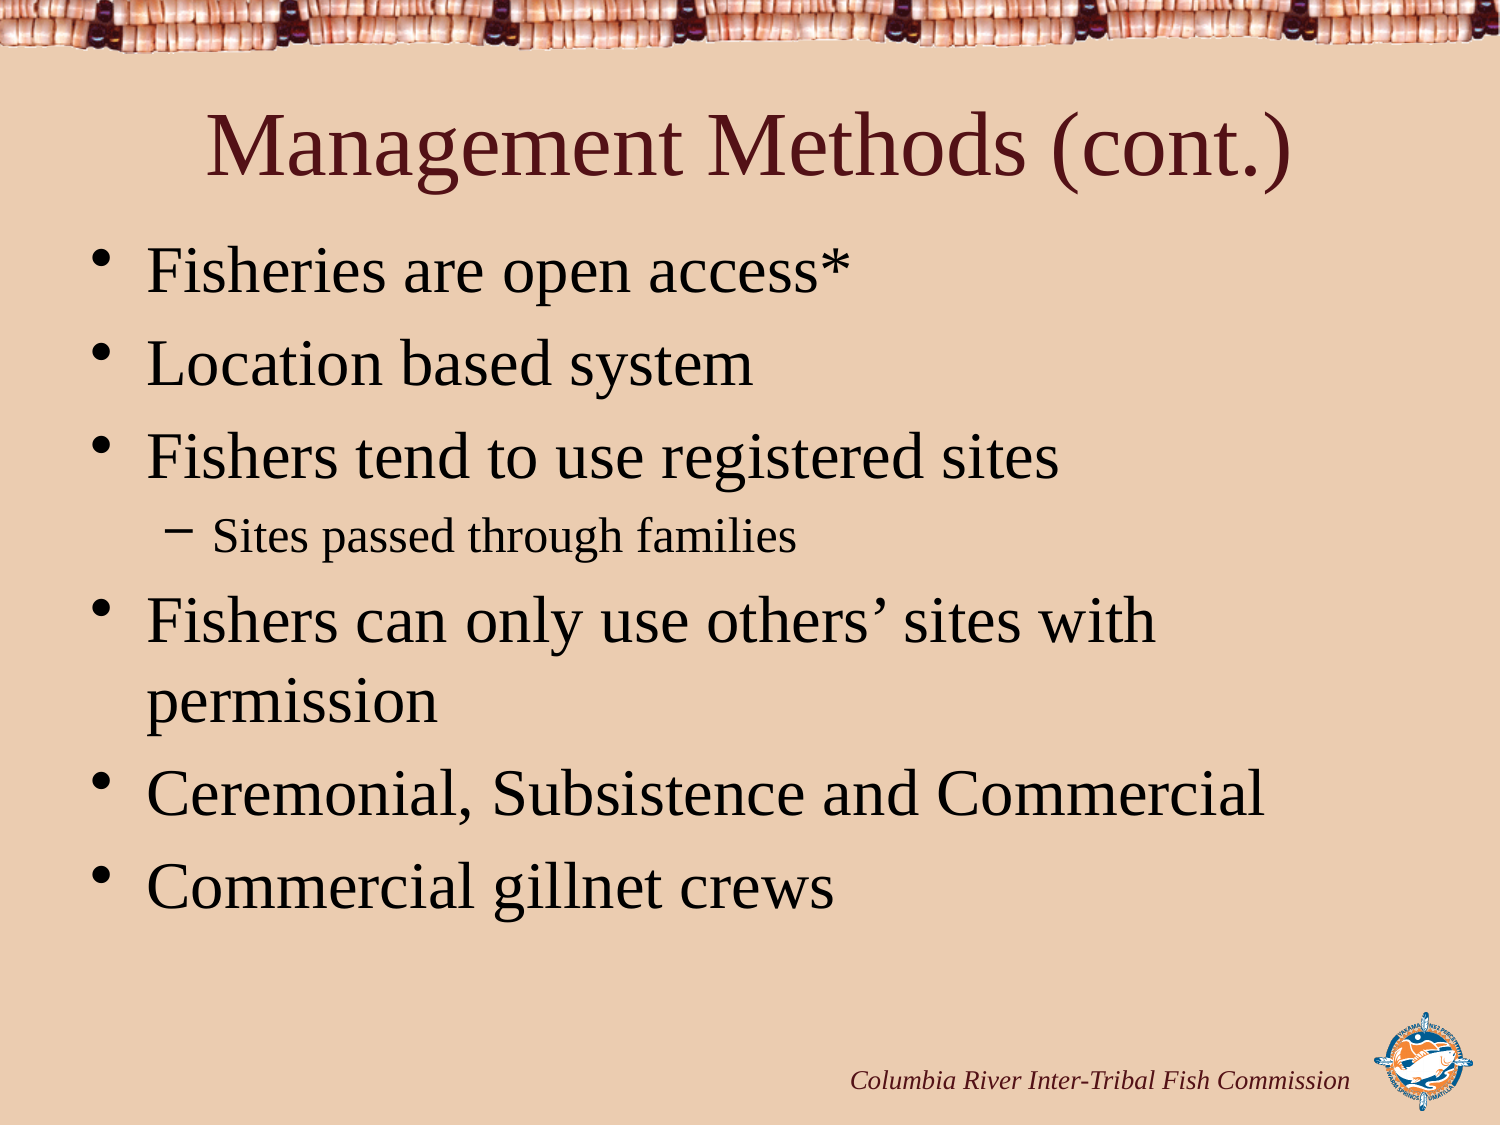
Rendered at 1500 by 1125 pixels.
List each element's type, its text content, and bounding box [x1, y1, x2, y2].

title Management Methods (cont.) [75, 45, 1425, 218]
picture [0, 0, 1500, 54]
picture [1374, 1012, 1473, 1111]
list Fisheries are open access* Location based system Fishers tend to use registered sites Sites passed through families Fishers can only use others’ sites with permission Ceremonial, Subsistence and Commercial Commercial gillnet crews [75, 218, 1425, 1005]
